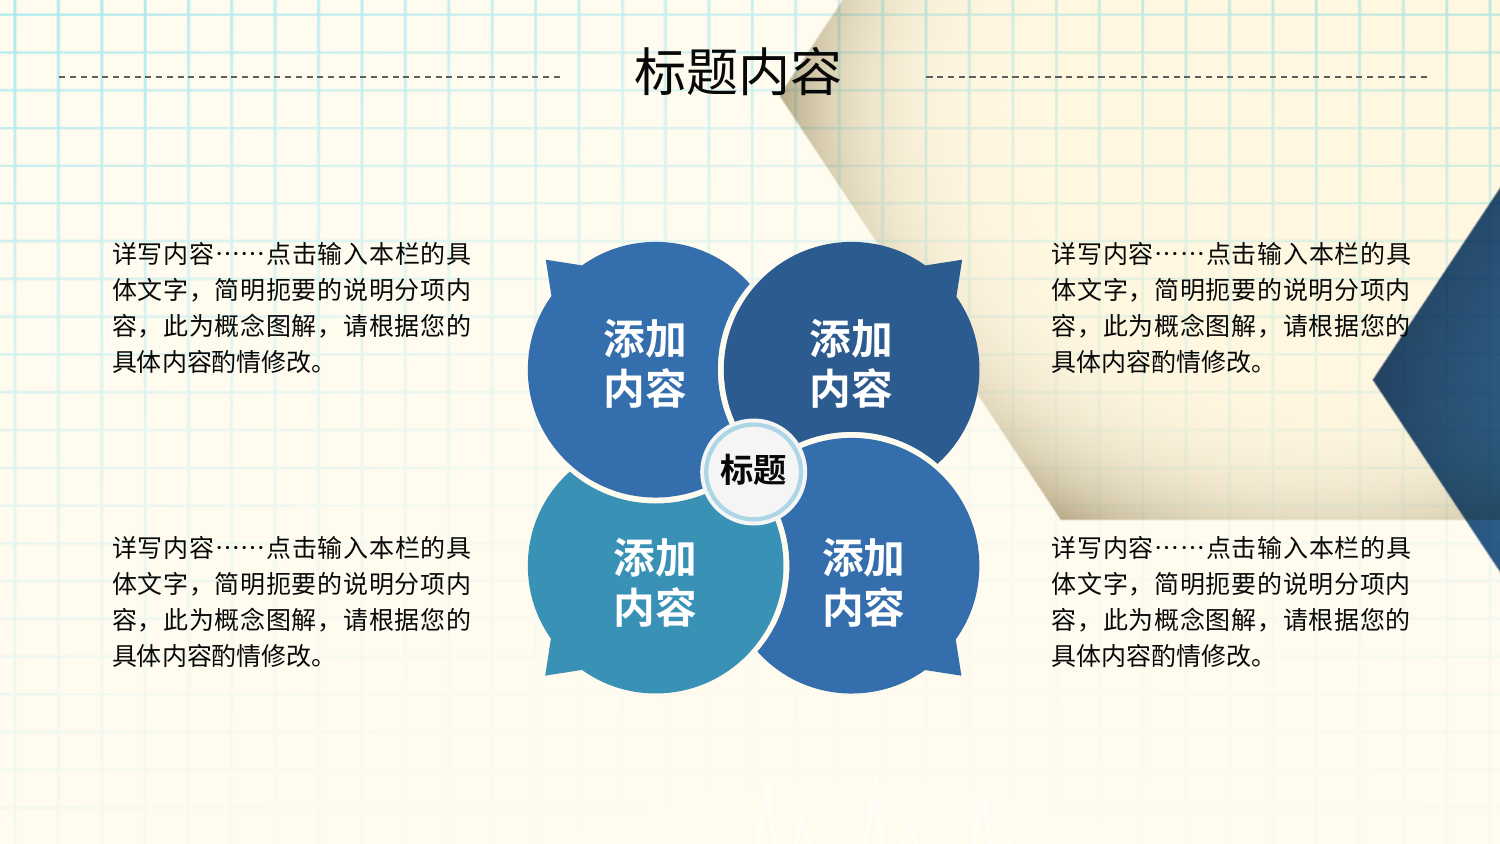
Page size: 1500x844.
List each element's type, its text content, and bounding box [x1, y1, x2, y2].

text_box 详写内容……点击输入本栏的具体文字，简明扼要的说明分项内容，此为概念图解，请根据您的具体内容酌情修改。 [112, 527, 472, 671]
text_box 详写内容……点击输入本栏的具体文字，简明扼要的说明分项内容，此为概念图解，请根据您的具体内容酌情修改。 [1051, 232, 1412, 377]
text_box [527, 241, 980, 694]
text_box 详写内容……点击输入本栏的具体文字，简明扼要的说明分项内容，此为概念图解，请根据您的具体内容酌情修改。 [112, 232, 472, 377]
picture [0, 0, 1500, 844]
text_box 详写内容……点击输入本栏的具体文字，简明扼要的说明分项内容，此为概念图解，请根据您的具体内容酌情修改。 [1051, 527, 1412, 671]
text_box 标题内容 [608, 32, 868, 110]
